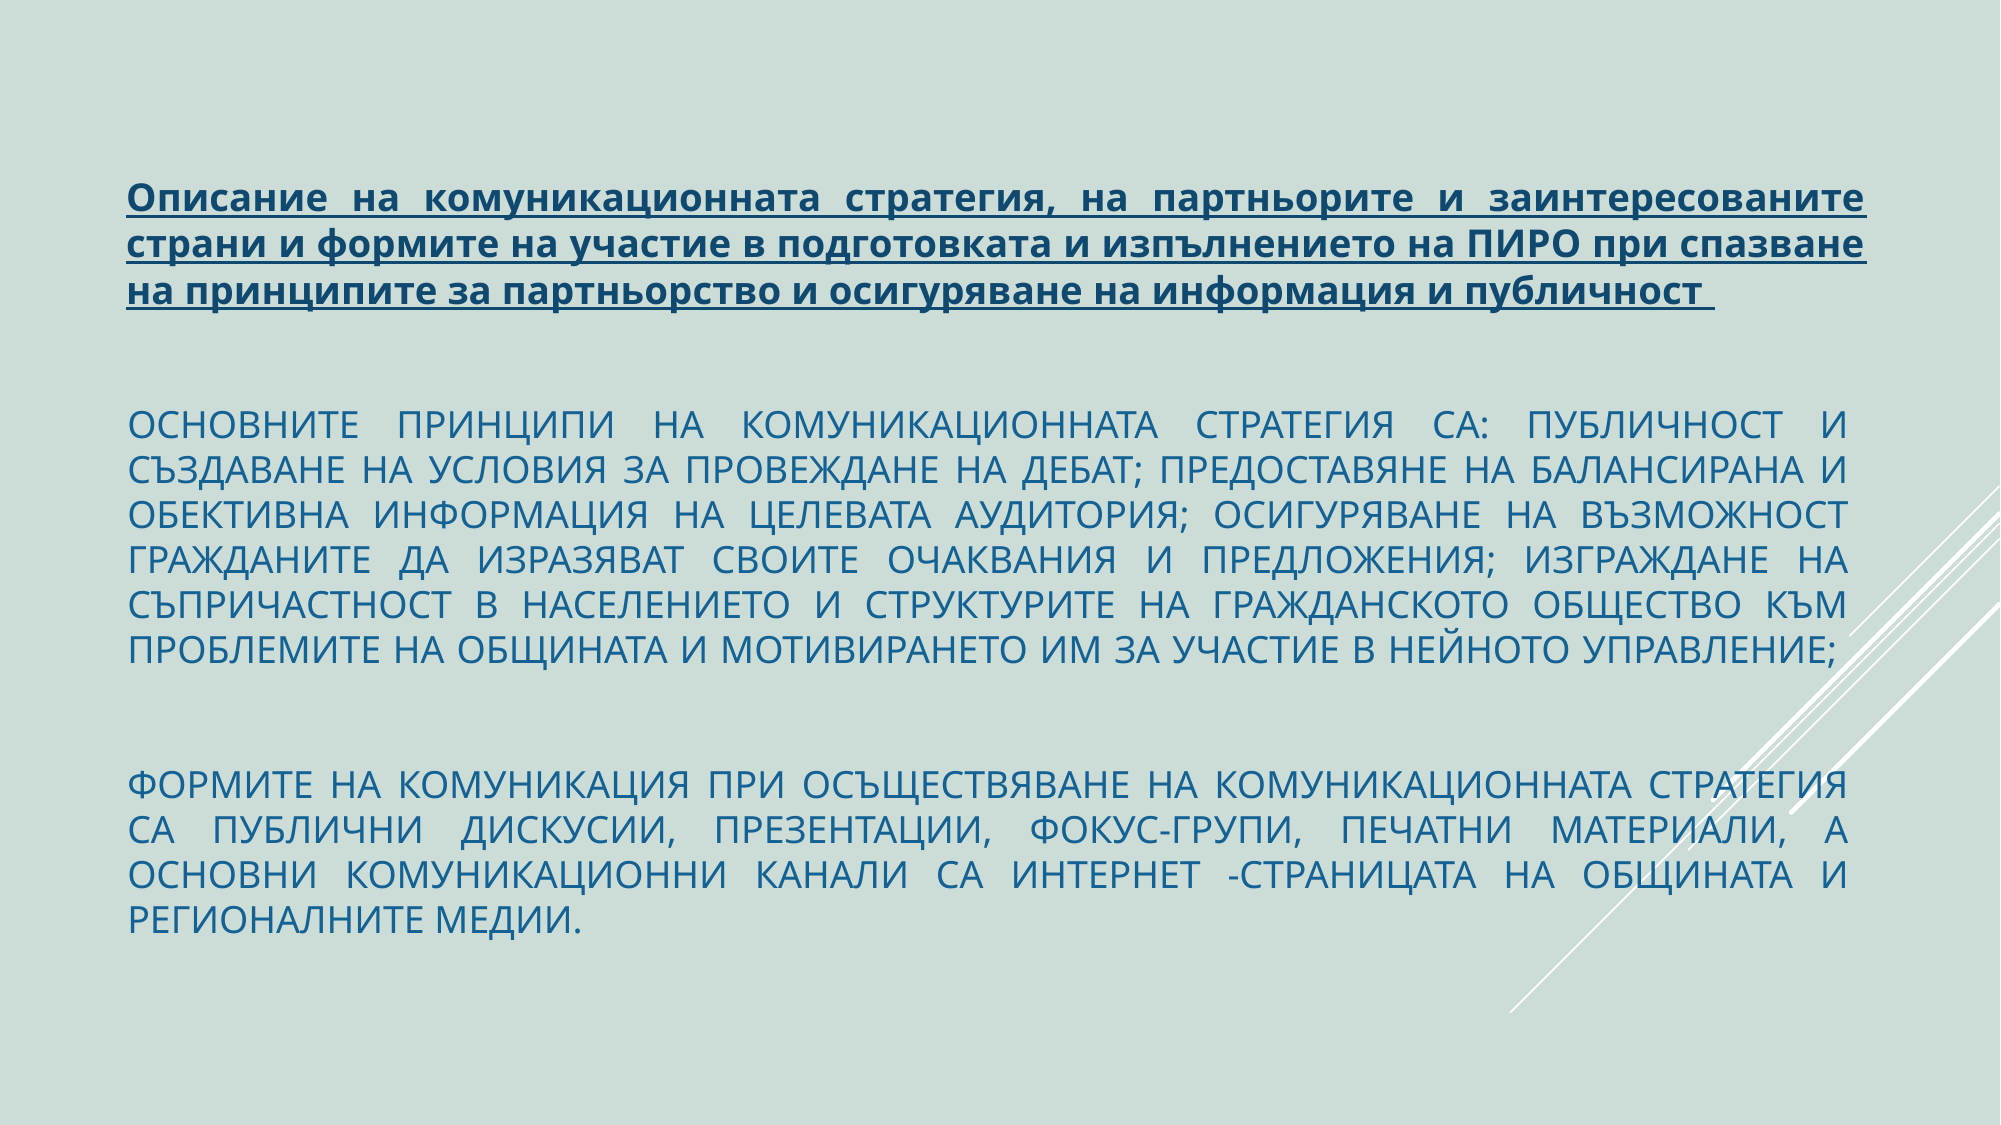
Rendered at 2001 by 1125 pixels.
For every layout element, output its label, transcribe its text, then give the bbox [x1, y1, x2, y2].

title Основните принципи на комуникационната стратегия са: публичност и създаване на условия за провеждане на дебат; предоставяне на балансирана и обективна информация на целевата аудитория; осигуряване на възможност гражданите да изразяват своите очаквания и предложения; изграждане на съпричастност в населението и структурите на гражданското общество към проблемите на общината и мотивирането им за участие в нейното управление; Формите на комуникация при осъществяване на комуникационната стратегия са публични дискусии, презентации, фокус-групи, печатни материали, а основни комуникационни канали са интернет -страницата на общината и регионалните медии. [112, 358, 1865, 984]
list Описание на комуникационната стратегия, на партньорите и заинтересованите страни и формите на участие в подготовката и изпълнението на ПИРО при спазване на принципите за партньорство и осигуряване на информация и публичност [111, 144, 1883, 341]
